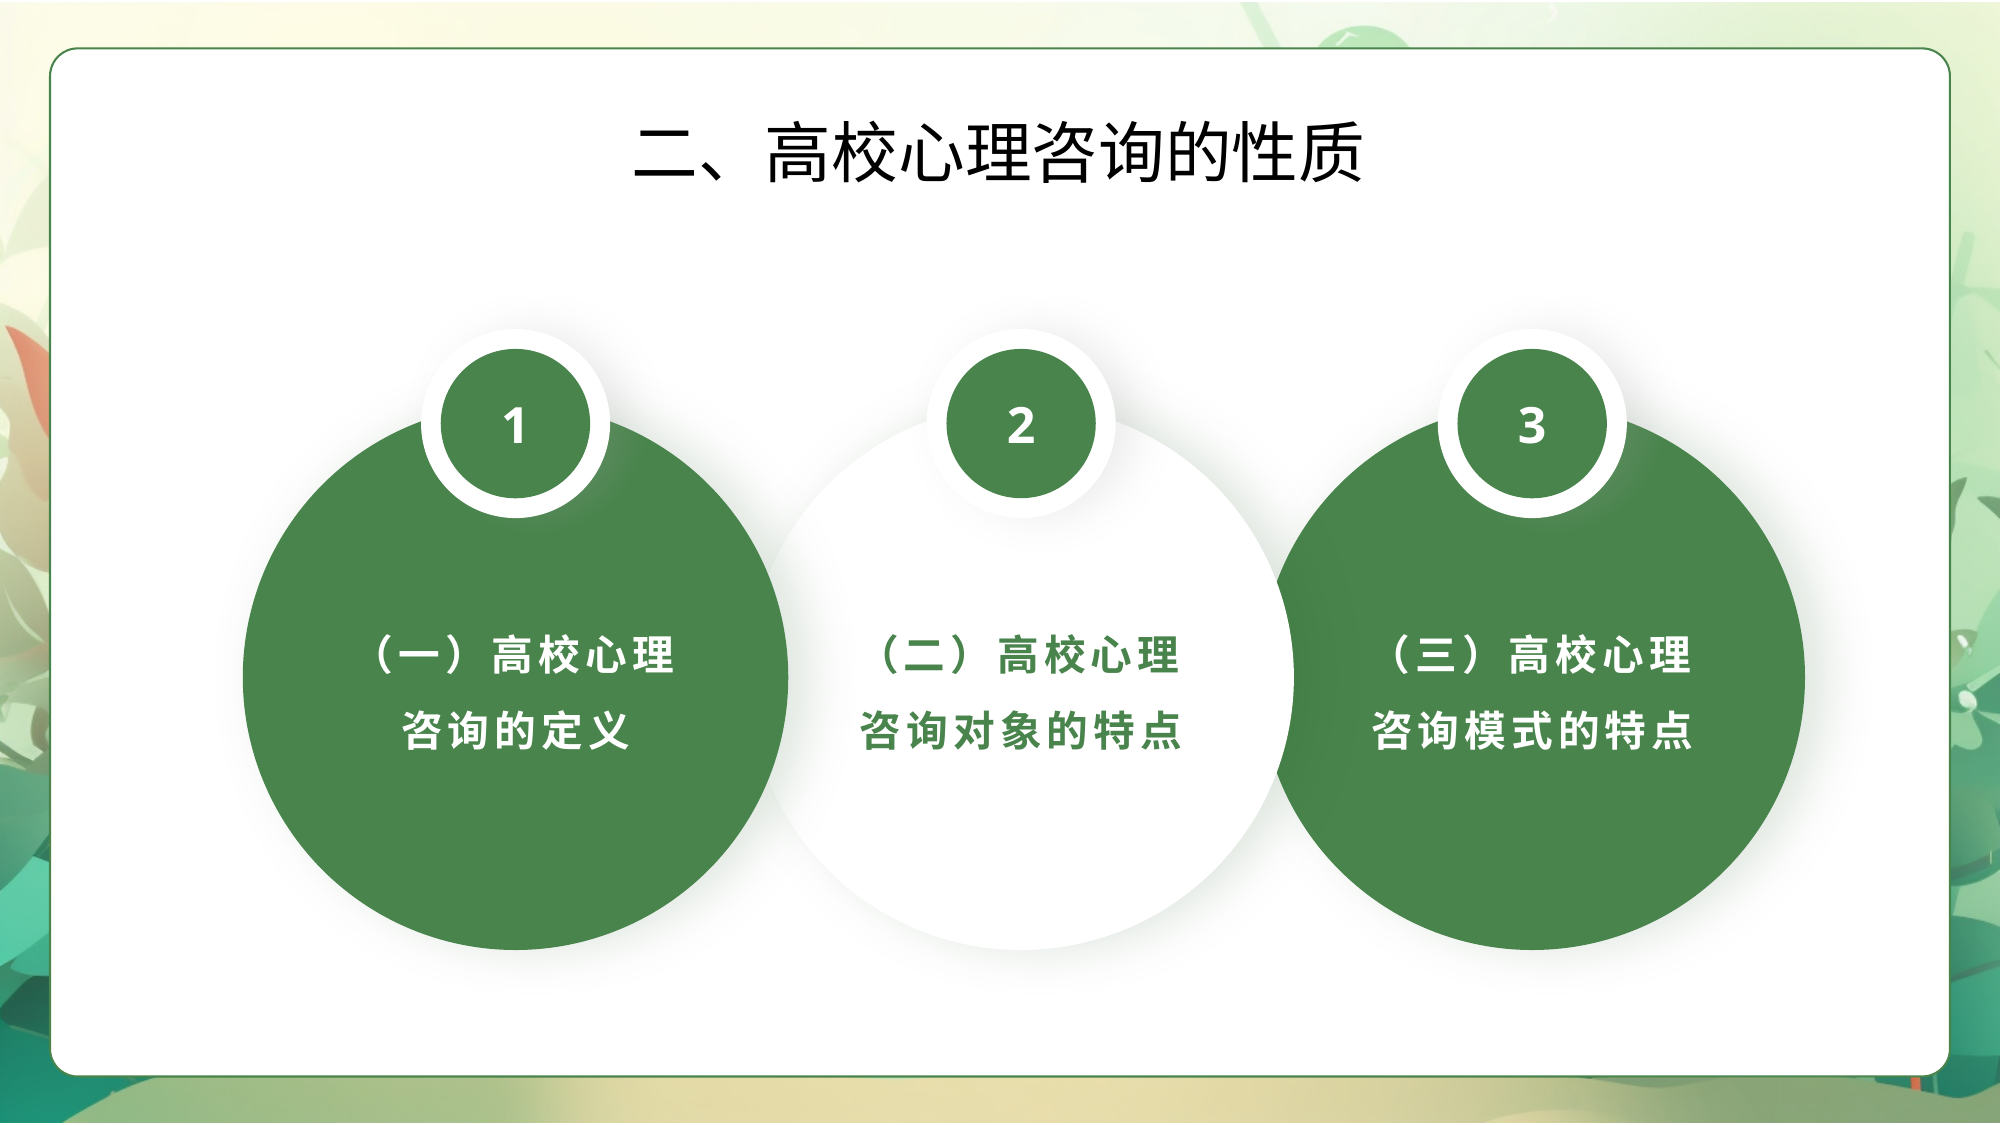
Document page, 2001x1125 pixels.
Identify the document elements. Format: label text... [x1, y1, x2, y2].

text_box [241, 420, 790, 952]
text_box 2 [945, 347, 1097, 500]
text_box [1436, 328, 1628, 520]
text_box [788, 420, 1295, 952]
text_box 1 [439, 347, 592, 500]
text_box 二、高校心理咨询的性质 [437, 102, 1561, 198]
text_box [420, 328, 612, 520]
text_box [925, 328, 1117, 520]
text_box [1296, 420, 1807, 952]
picture [0, 2, 2000, 1123]
text_box （一）高校心理咨询的定义 [318, 551, 713, 807]
text_box 3 [1456, 347, 1608, 500]
text_box （三）高校心理咨询模式的特点 [1335, 551, 1730, 807]
text_box （二）高校心理咨询对象的特点 [823, 551, 1219, 807]
